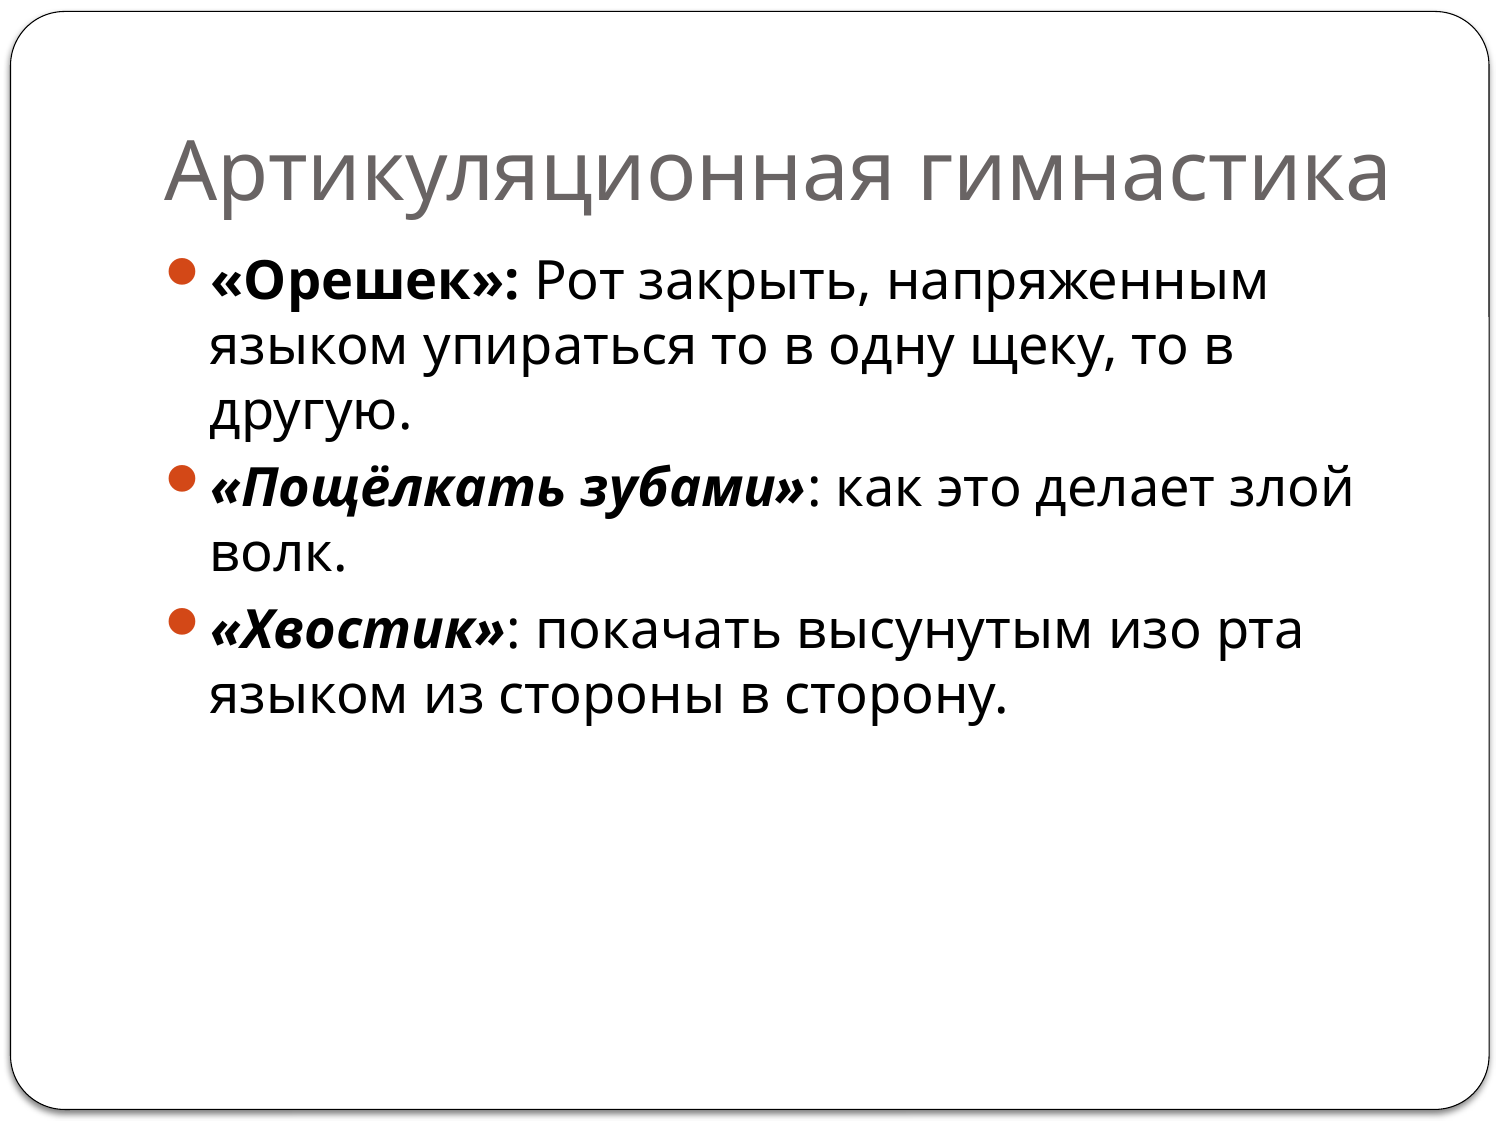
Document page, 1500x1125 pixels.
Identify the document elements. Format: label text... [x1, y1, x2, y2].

title Артикуляционная гимнастика [150, 45, 1425, 233]
list «Орешек»: Рот закрыть, напряженным языком упираться то в одну щеку, то в другую. «Пощёлкать зубами»: как это делает злой волк. «Хвостик»: покачать высунутым изо рта языком из стороны в сторону. [150, 237, 1425, 988]
